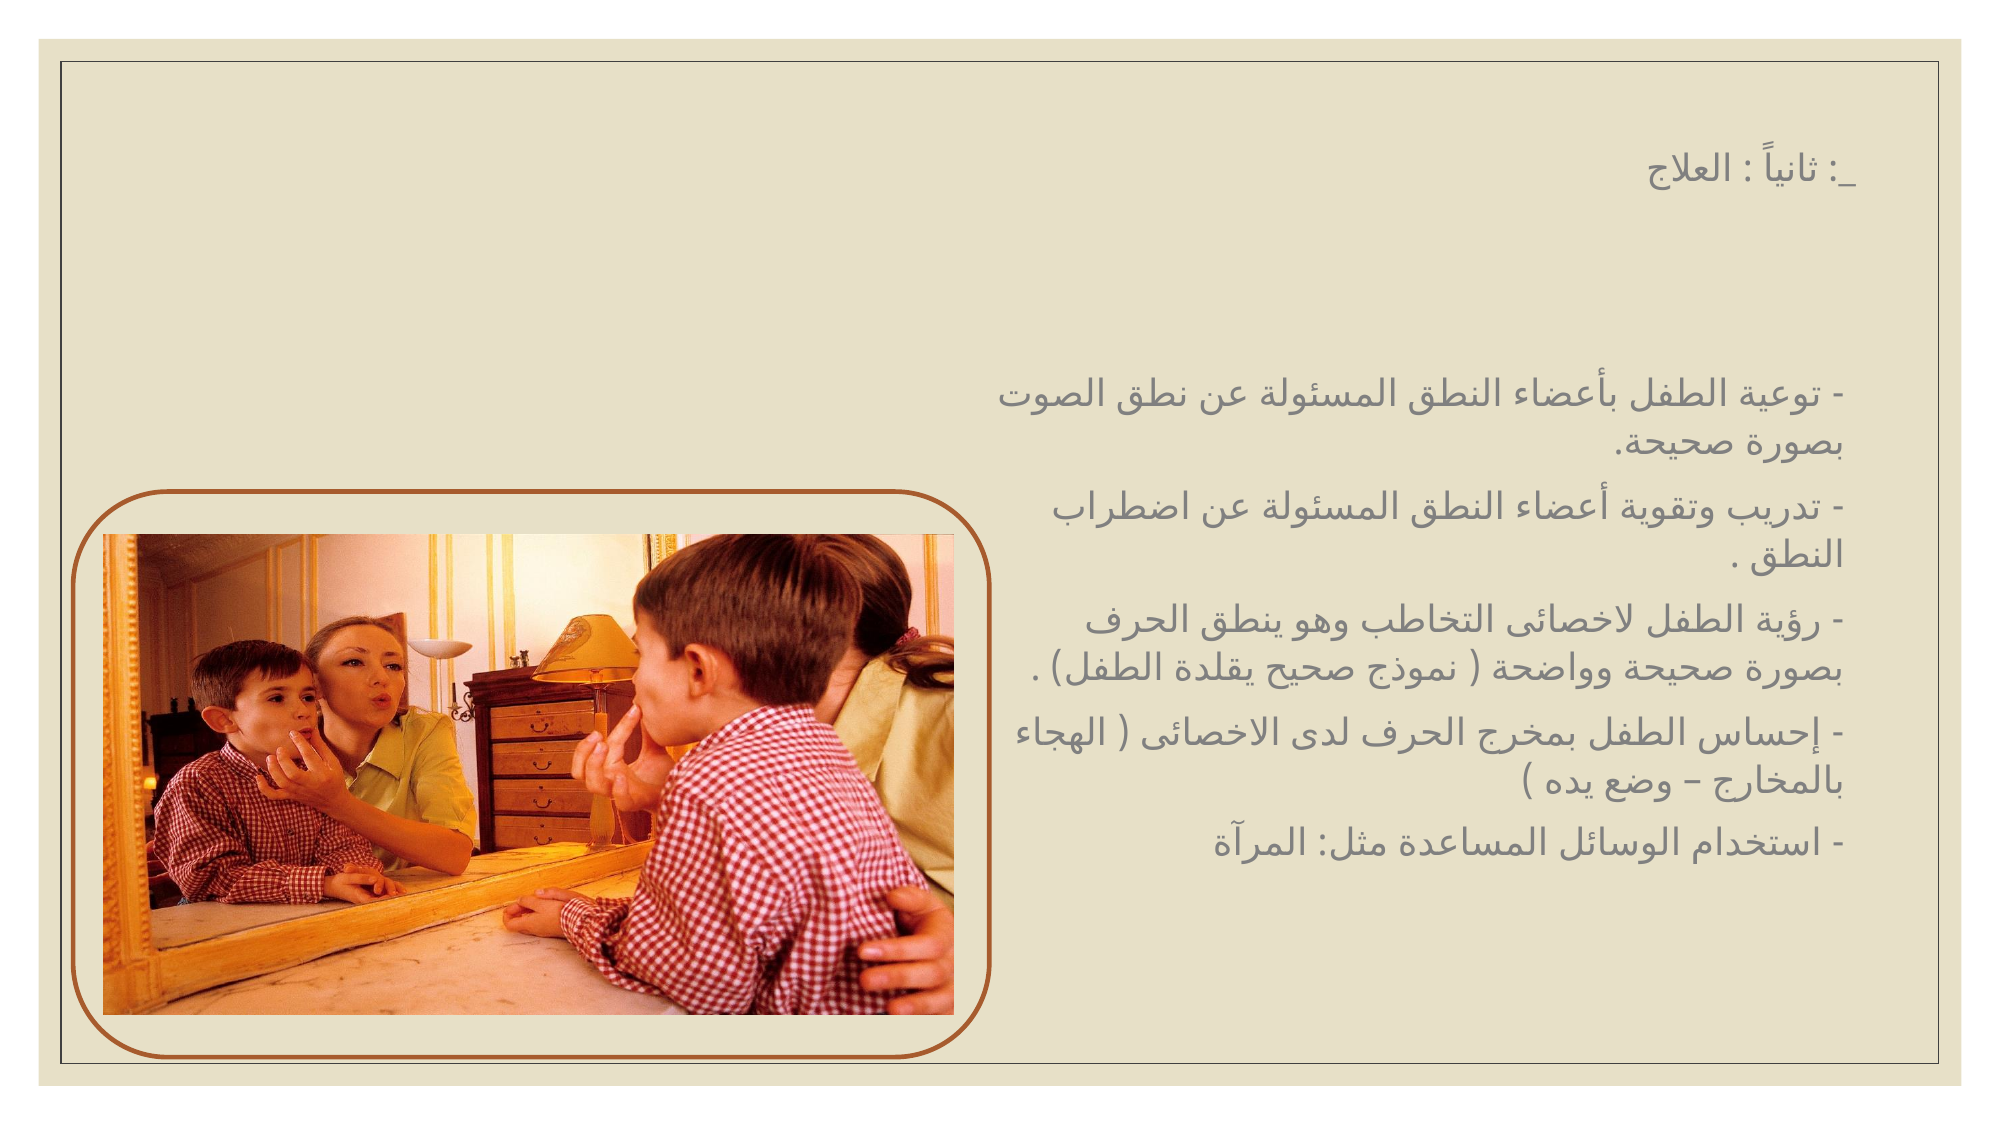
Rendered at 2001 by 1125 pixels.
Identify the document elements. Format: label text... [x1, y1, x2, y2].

text_box - توعية الطفل بأعضاء النطق المسئولة عن نطق الصوت بصورة صحيحة. - تدريب وتقوية أعضاء النطق المسئولة عن اضطراب النطق . - رؤية الطفل لاخصائى التخاطب وهو ينطق الحرف بصورة صحيحة وواضحة ( نموذج صحيح يقلدة الطفل) . - إحساس الطفل بمخرج الحرف لدى الاخصائى ( الهجاء بالمخارج – وضع يده ) - استخدام الوسائل المساعدة مثل: المرآة [974, 293, 1860, 870]
text_box [72, 490, 991, 1059]
picture [103, 534, 954, 1015]
text_box ثانياً : العلاج :_ [1630, 136, 1871, 197]
